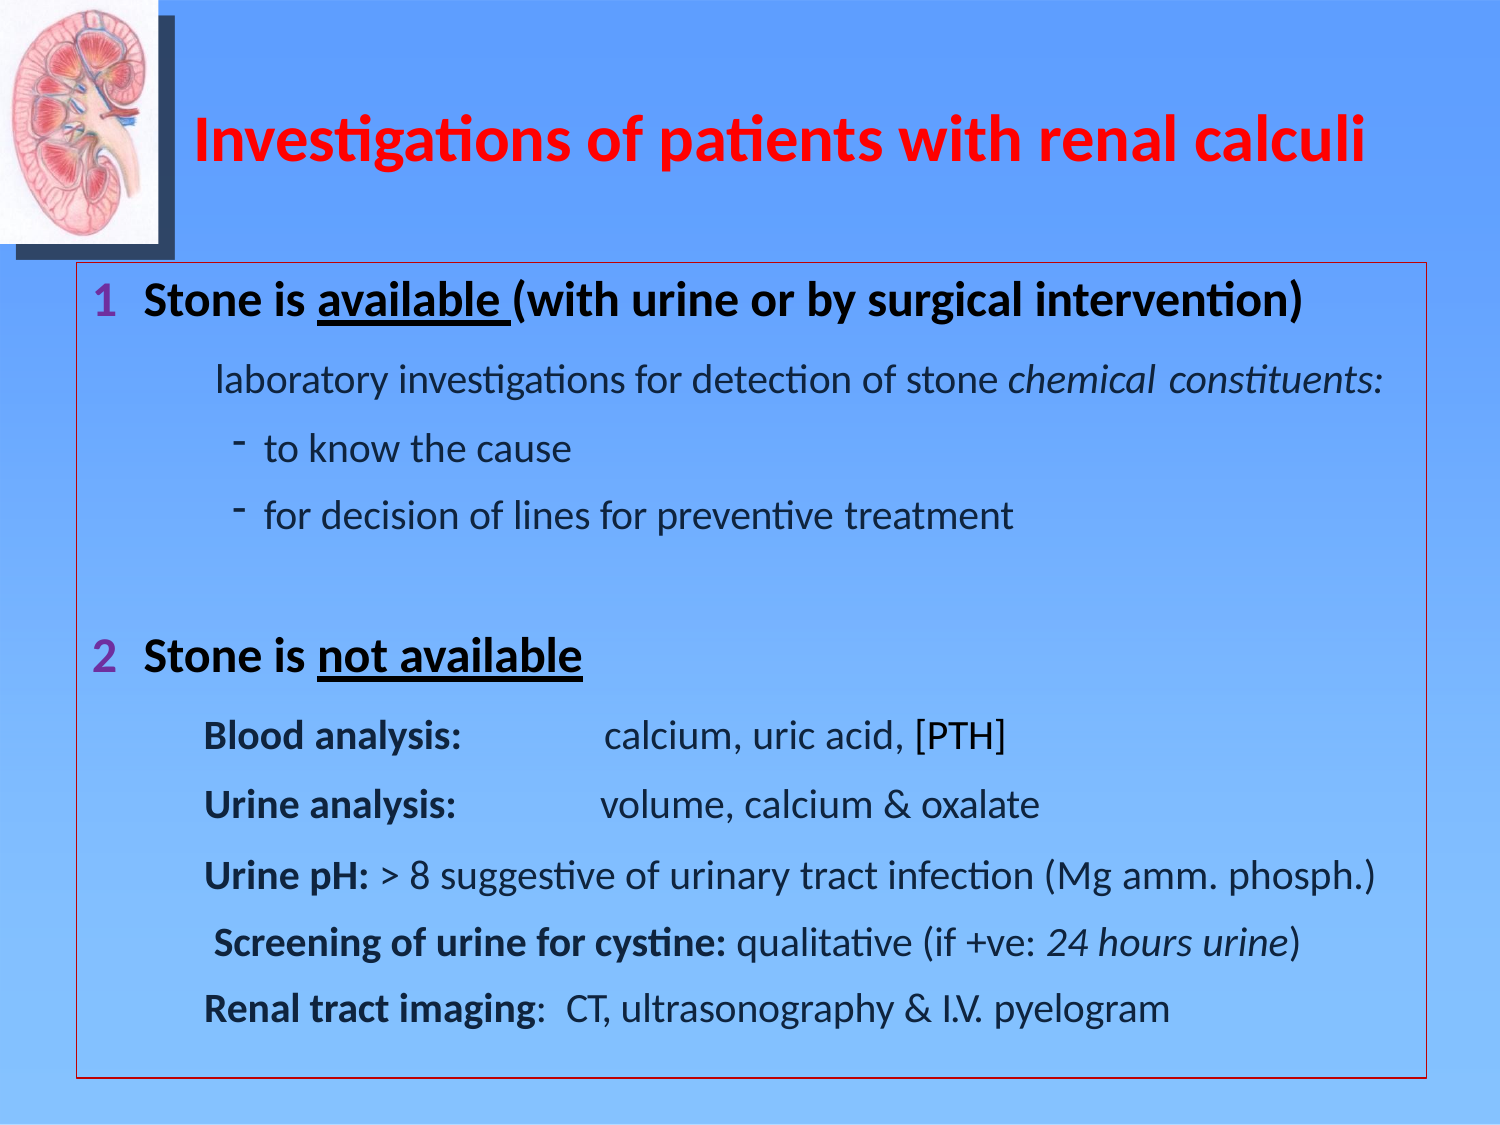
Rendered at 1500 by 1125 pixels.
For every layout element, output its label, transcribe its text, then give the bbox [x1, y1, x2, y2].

picture [0, 0, 1500, 1125]
text_box [76, 262, 1427, 1079]
text_box Stone is available (with urine or by surgical intervention) laboratory investigations for detection of stone chemical constituents: to know the cause for decision of lines for preventive treatment Stone is not available Blood analysis: calcium, uric acid, [PTH] Urine analysis: volume, calcium & oxalate Urine pH: > 8 suggestive of urinary tract infection (Mg amm. phosph.) Screening of urine for cystine: qualitative (if +ve: 24 hours urine) Renal tract imaging: CT, ultrasonography & I.V. pyelogram [89, 266, 1397, 1032]
title Investigations of patients with renal calculi [120, 33, 1380, 262]
text_box [0, 0, 159, 244]
text_box [15, 15, 175, 260]
